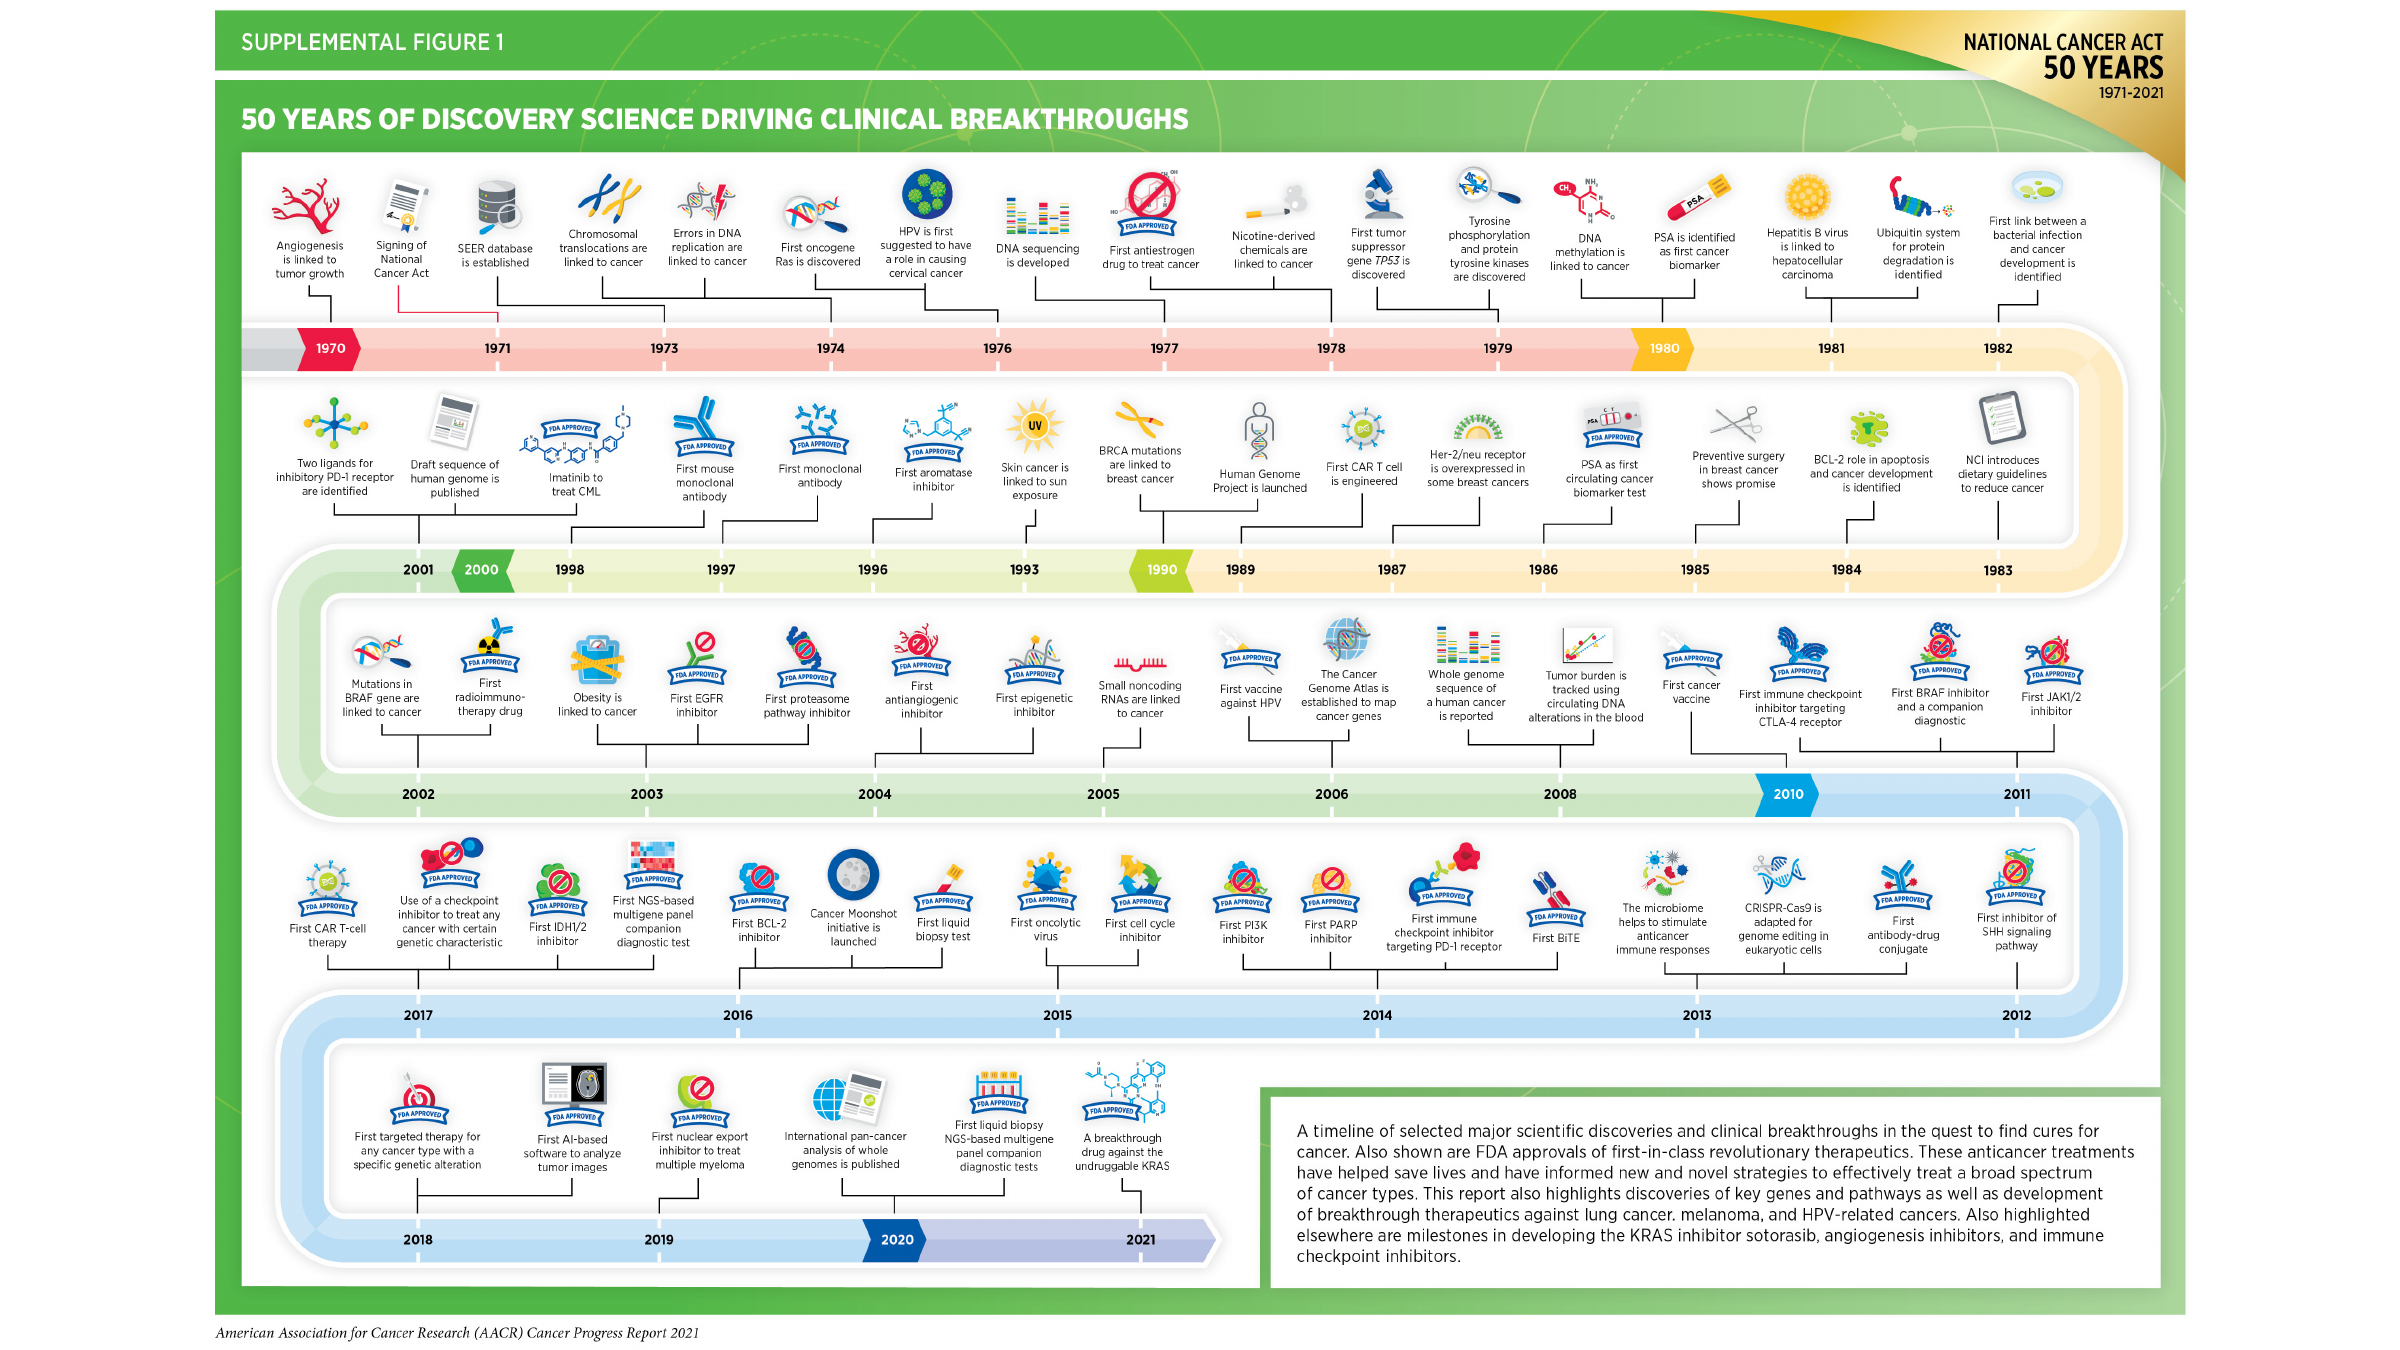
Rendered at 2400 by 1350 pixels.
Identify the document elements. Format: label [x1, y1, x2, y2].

picture [206, 0, 2194, 1350]
